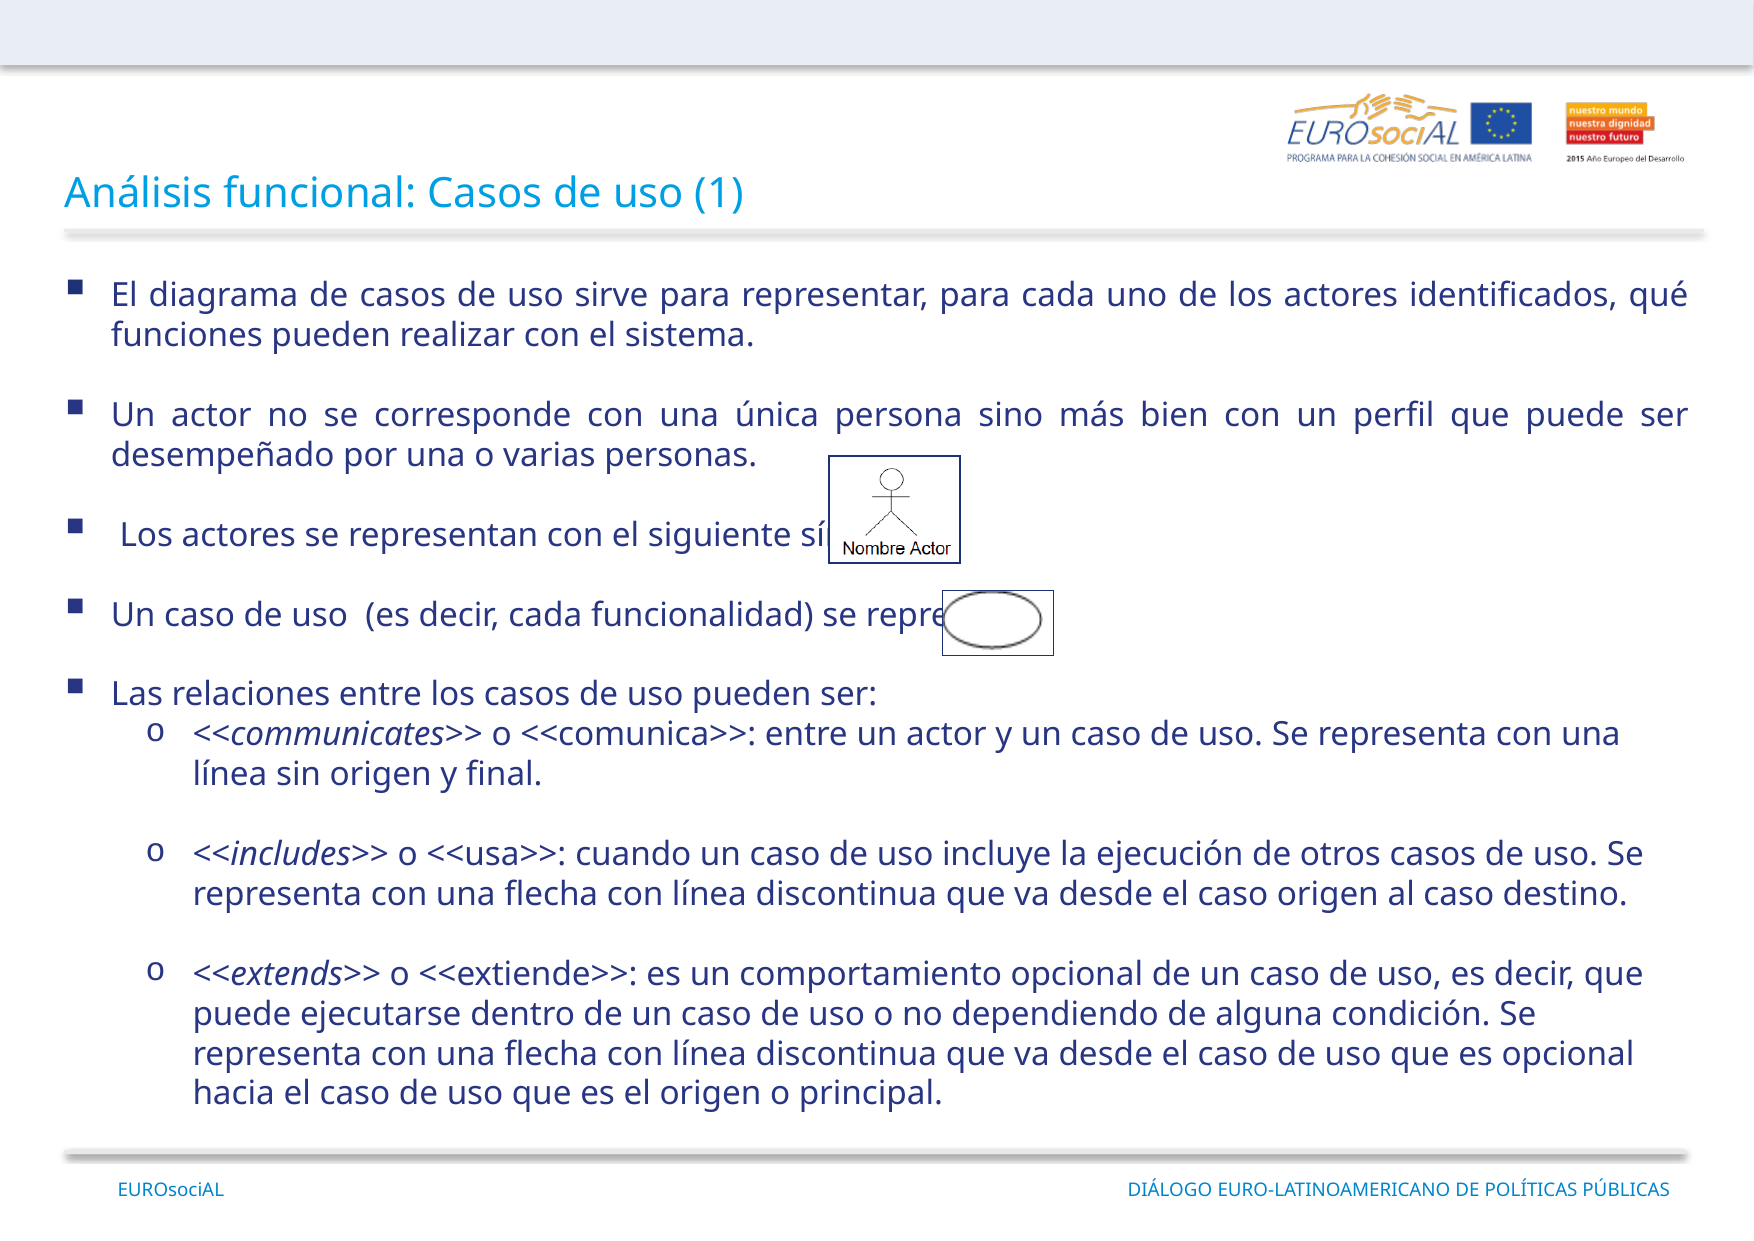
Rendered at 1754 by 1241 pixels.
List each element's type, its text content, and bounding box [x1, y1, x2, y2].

picture [1278, 88, 1692, 173]
text_box Análisis funcional: Casos de uso (1) [49, 158, 1628, 233]
text_box El diagrama de casos de uso sirve para representar, para cada uno de los actores identificados, qué funciones pueden realizar con el sistema. Un actor no se corresponde con una única persona sino más bien con un perfil que puede ser desempeñado por una o varias personas. Los actores se representan con el siguiente símbolo. Un caso de uso (es decir, cada funcionalidad) se representa: Las relaciones entre los casos de uso pueden ser: <<communicates>> o <<comunica>>: entre un actor y un caso de uso. Se representa con una línea sin origen y final. <<includes>> o <<usa>>: cuando un caso de uso incluye la ejecución de otros casos de uso. Se representa con una flecha con línea discontinua que va desde el caso origen al caso destino. <<extends>> o <<extiende>>: es un comportamiento opcional de un caso de uso, es decir, que puede ejecutarse dentro de un caso de uso o no dependiendo de alguna condición. Se representa con una flecha con línea discontinua que va desde el caso de uso que es opcional hacia el caso de uso que es el origen o principal. [64, 254, 1692, 1105]
picture [829, 456, 960, 563]
picture [942, 590, 1055, 656]
